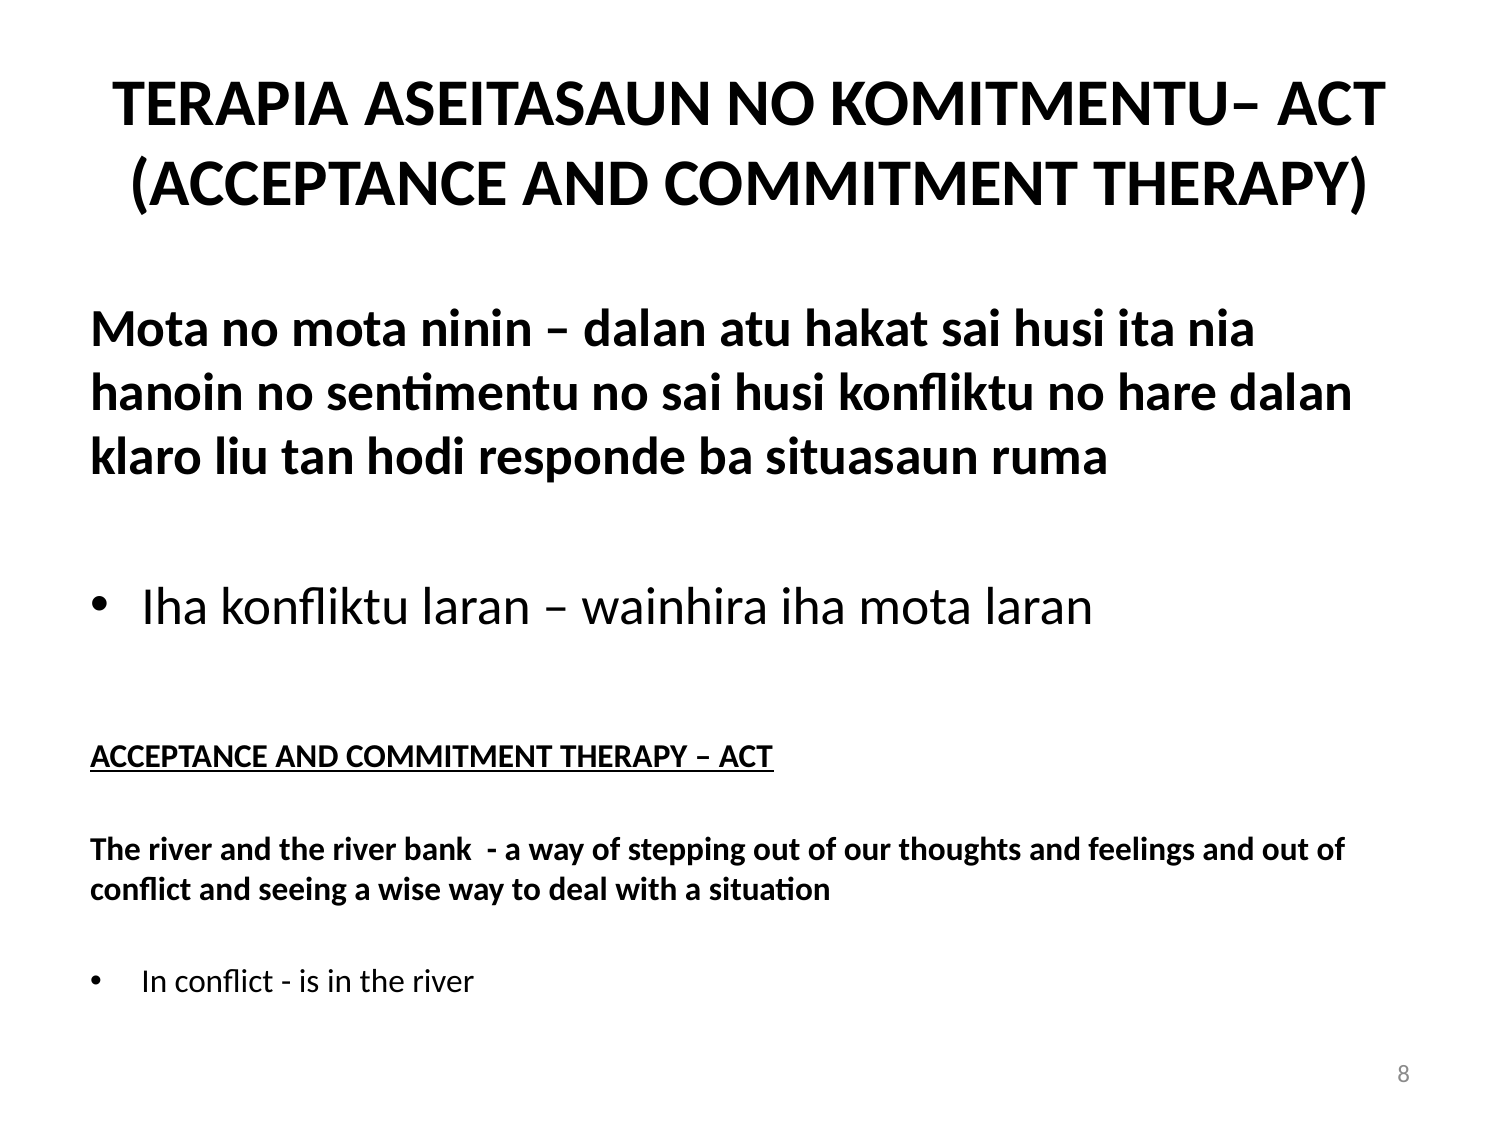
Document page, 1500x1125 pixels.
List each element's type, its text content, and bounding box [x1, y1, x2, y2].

list Mota no mota ninin – dalan atu hakat sai husi ita nia hanoin no sentimentu no sai husi konfliktu no hare dalan klaro liu tan hodi responde ba situasaun ruma Iha konfliktu laran – wainhira iha mota laran ACCEPTANCE AND COMMITMENT THERAPY – ACT The river and the river bank - a way of stepping out of our thoughts and feelings and out of conflict and seeing a wise way to deal with a situation In conflict - is in the river [75, 285, 1425, 1018]
slide_number 8 [1074, 1042, 1425, 1103]
title TERAPIA ASEITASAUN NO KOMITMENTU– ACT (ACCEPTANCE AND COMMITMENT THERAPY) [75, 45, 1425, 233]
